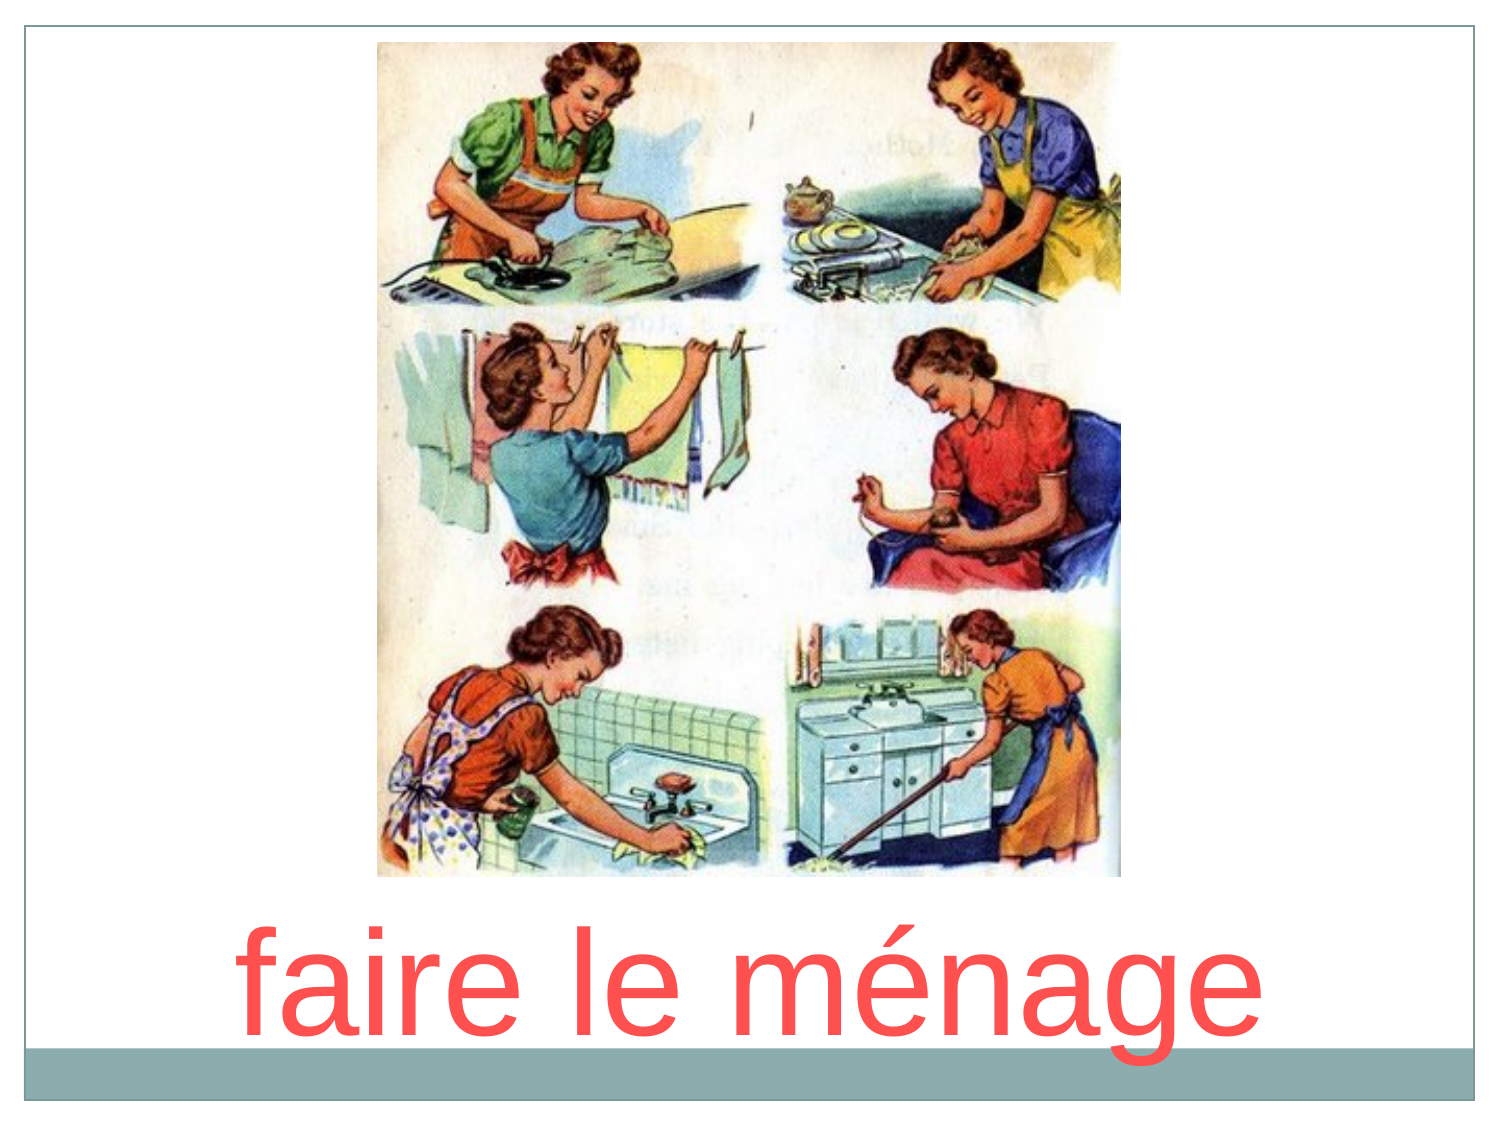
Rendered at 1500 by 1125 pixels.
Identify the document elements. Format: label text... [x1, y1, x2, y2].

picture [376, 42, 1121, 877]
text_box faire le ménage [26, 878, 1477, 1073]
